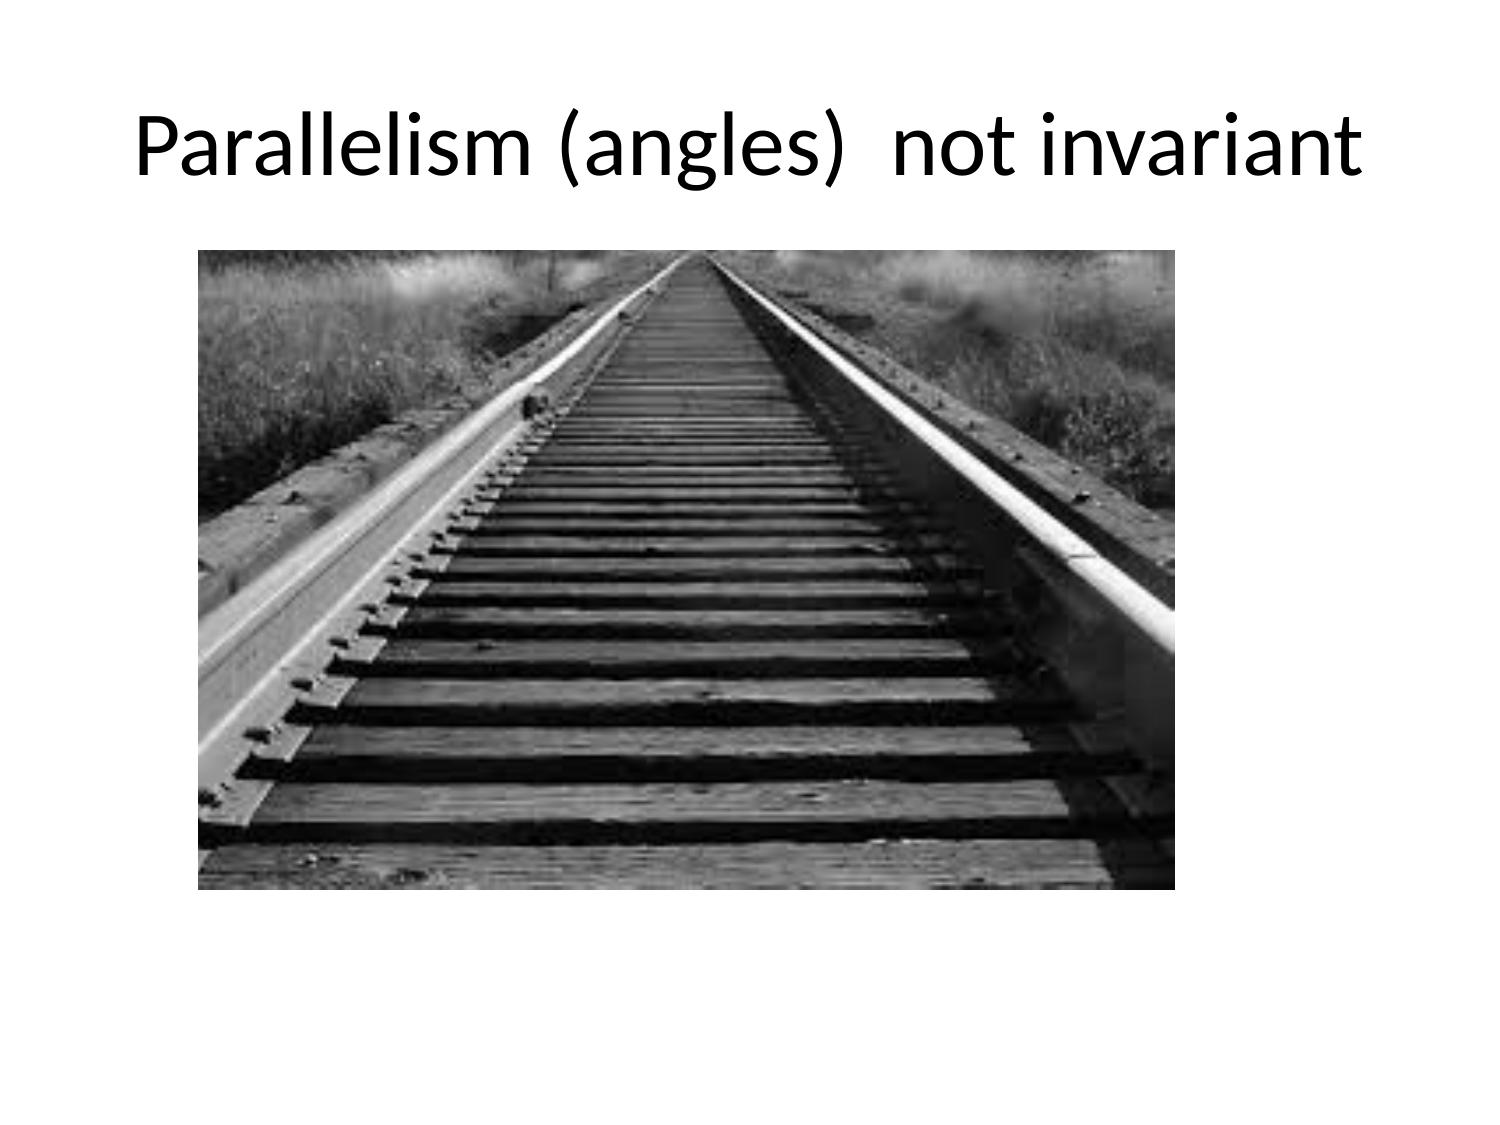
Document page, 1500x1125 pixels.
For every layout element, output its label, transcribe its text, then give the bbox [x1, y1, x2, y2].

title Parallelism (angles) not invariant [75, 45, 1425, 233]
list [198, 250, 1176, 891]
